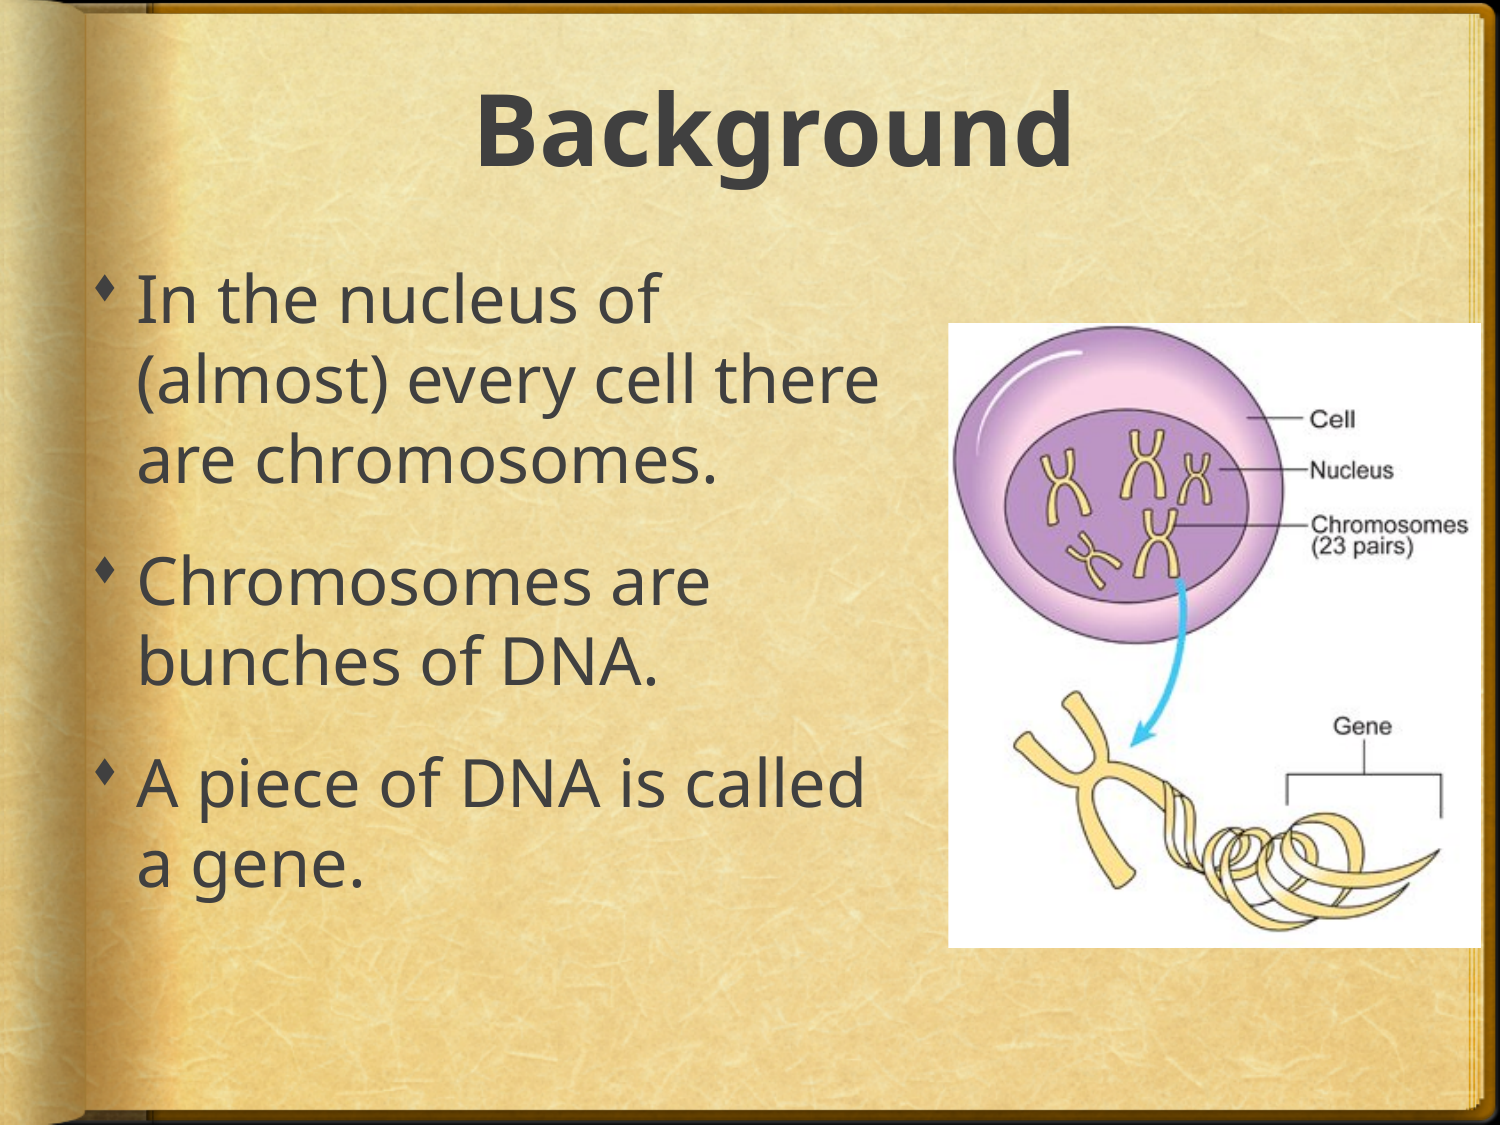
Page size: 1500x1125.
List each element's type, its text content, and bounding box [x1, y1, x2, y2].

list In the nucleus of (almost) every cell there are chromosomes. Chromosomes are bunches of DNA. A piece of DNA is called a gene. [74, 249, 899, 1125]
title Background [178, 45, 1372, 219]
picture [0, 0, 1500, 1125]
